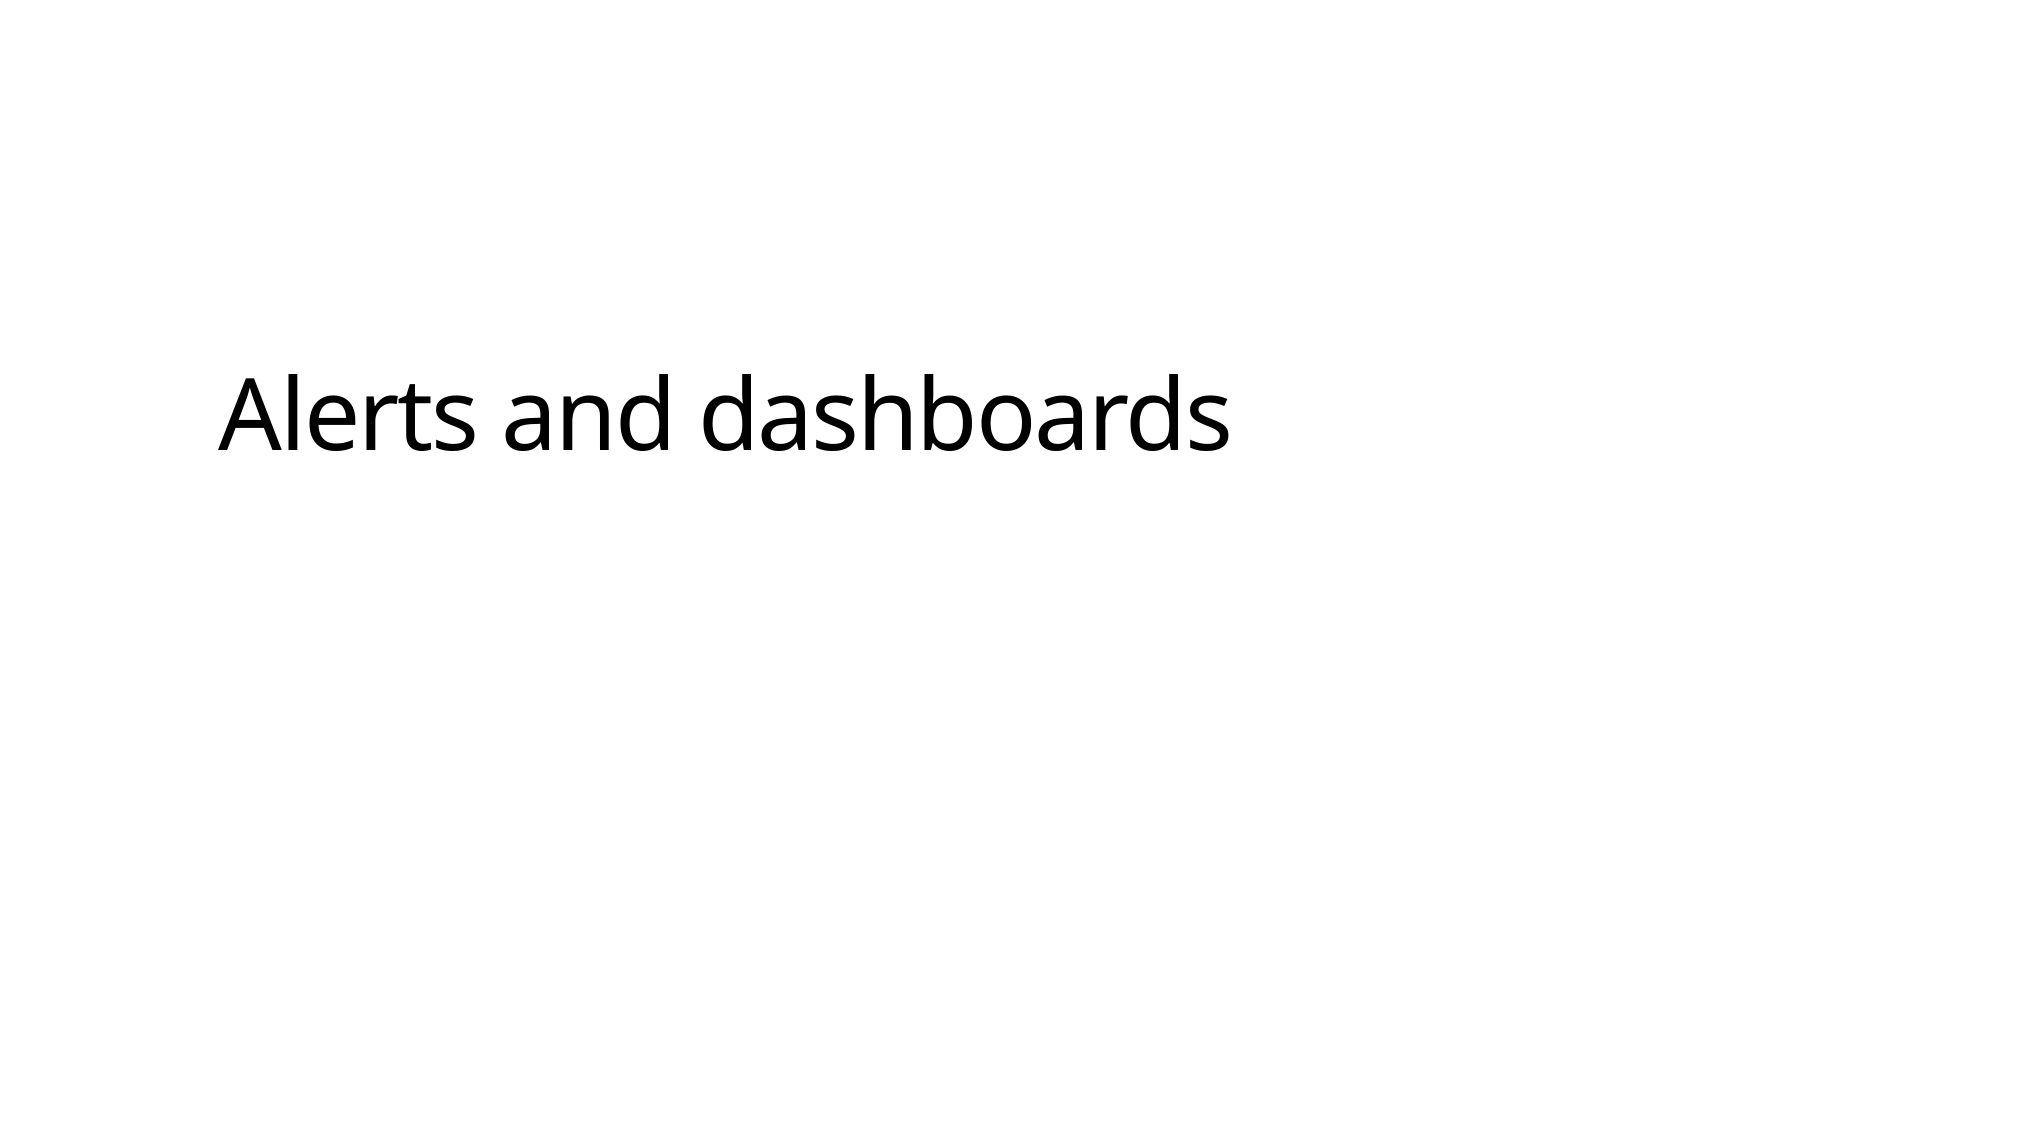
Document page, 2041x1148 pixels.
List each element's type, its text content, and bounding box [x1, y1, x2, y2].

title Alerts and dashboards [195, 348, 1846, 649]
